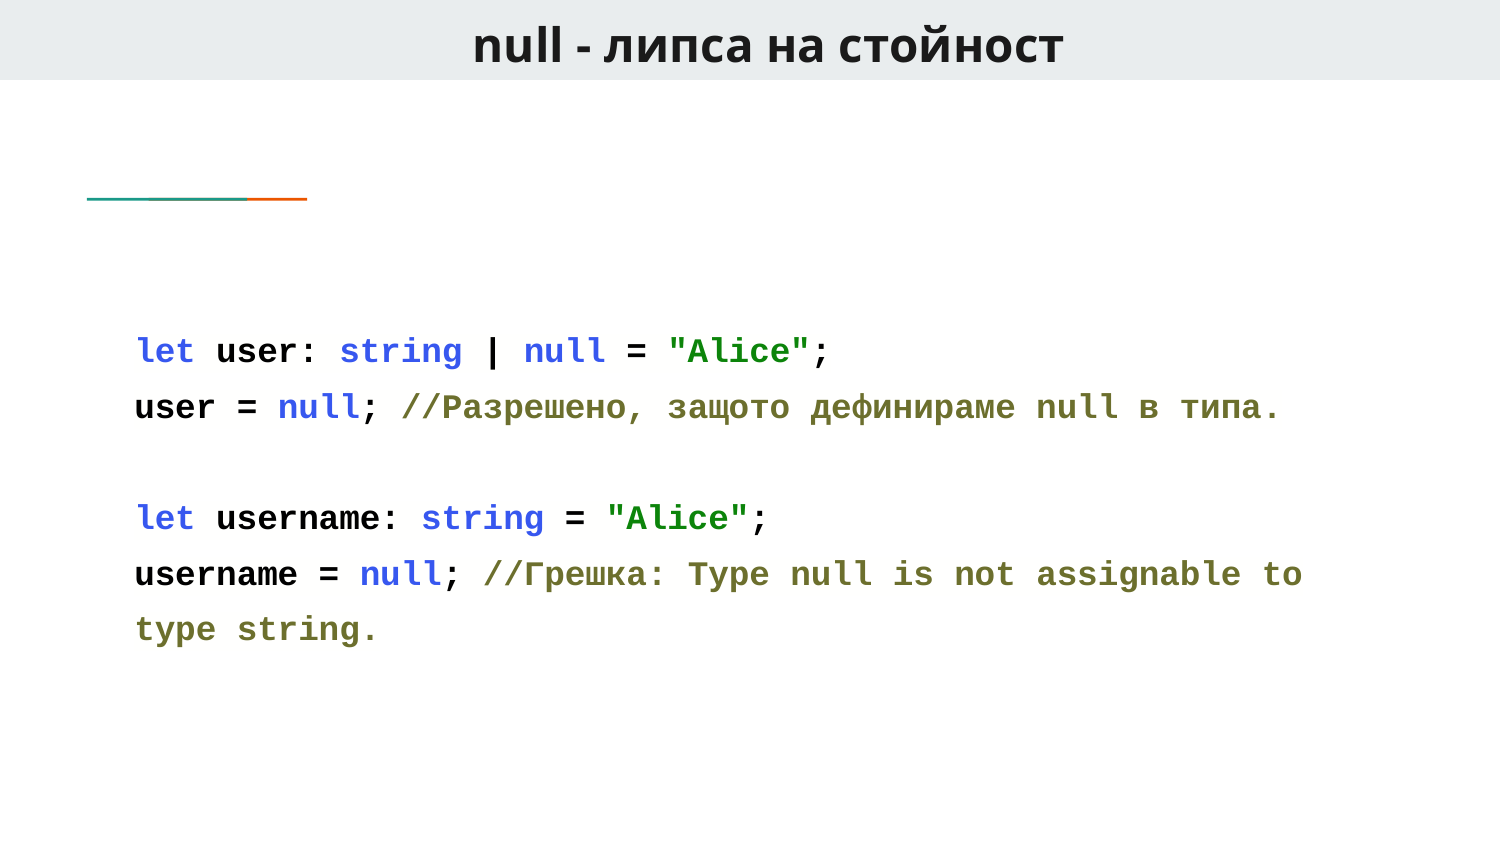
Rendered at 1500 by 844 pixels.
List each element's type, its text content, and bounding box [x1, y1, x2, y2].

list let user: string | null = "Alice"; user = null; //Разрешено, защото дефинираме null в типа. let username: string = "Alice"; username = null; //Грешка: Type null is not assignable to type string. [119, 298, 1381, 670]
title null - липса на стойност [139, 0, 1401, 88]
